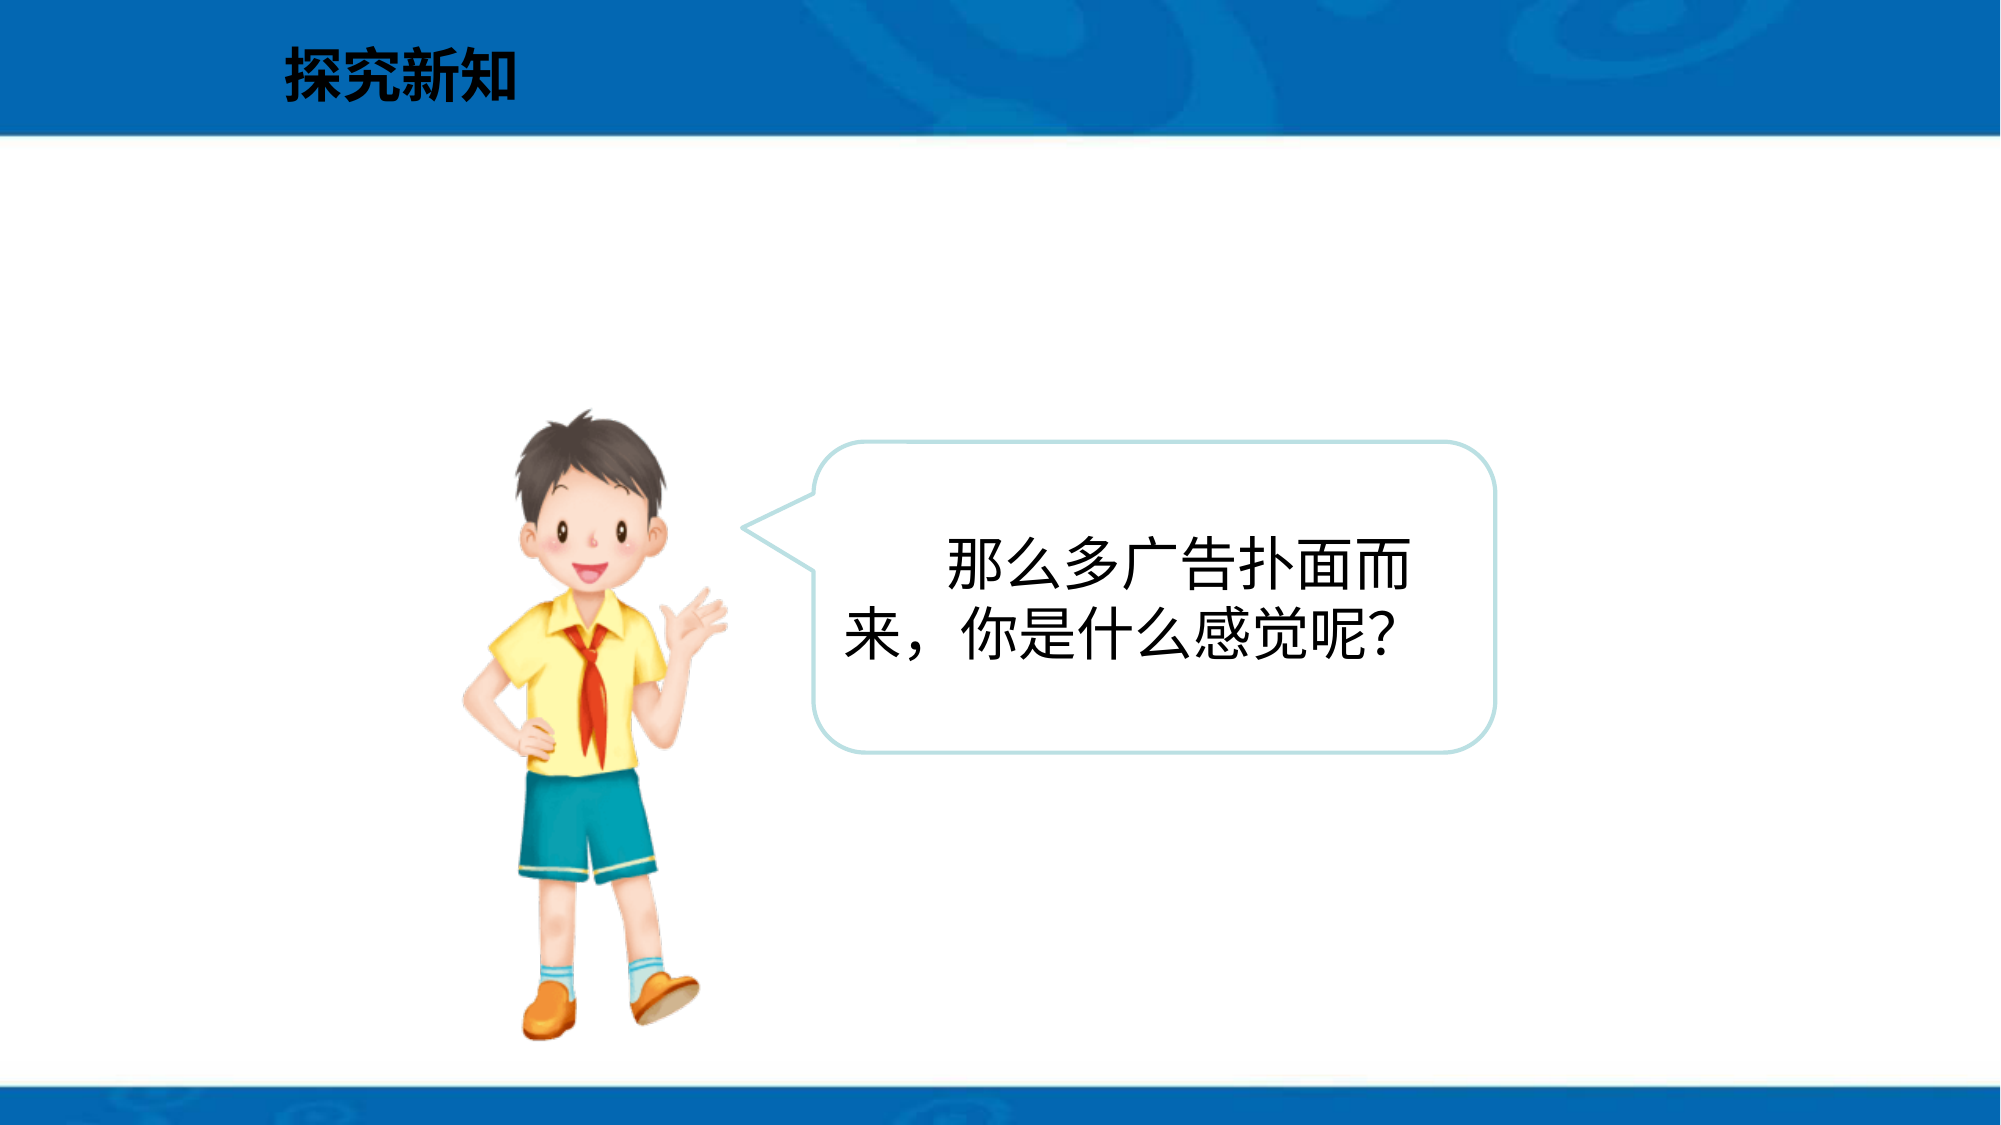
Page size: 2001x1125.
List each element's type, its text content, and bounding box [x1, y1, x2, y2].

picture [0, 0, 2001, 1125]
title 探究新知 [268, 38, 1733, 119]
text_box 那么多广告扑面而来，你是什么感觉呢？ [740, 439, 1498, 755]
